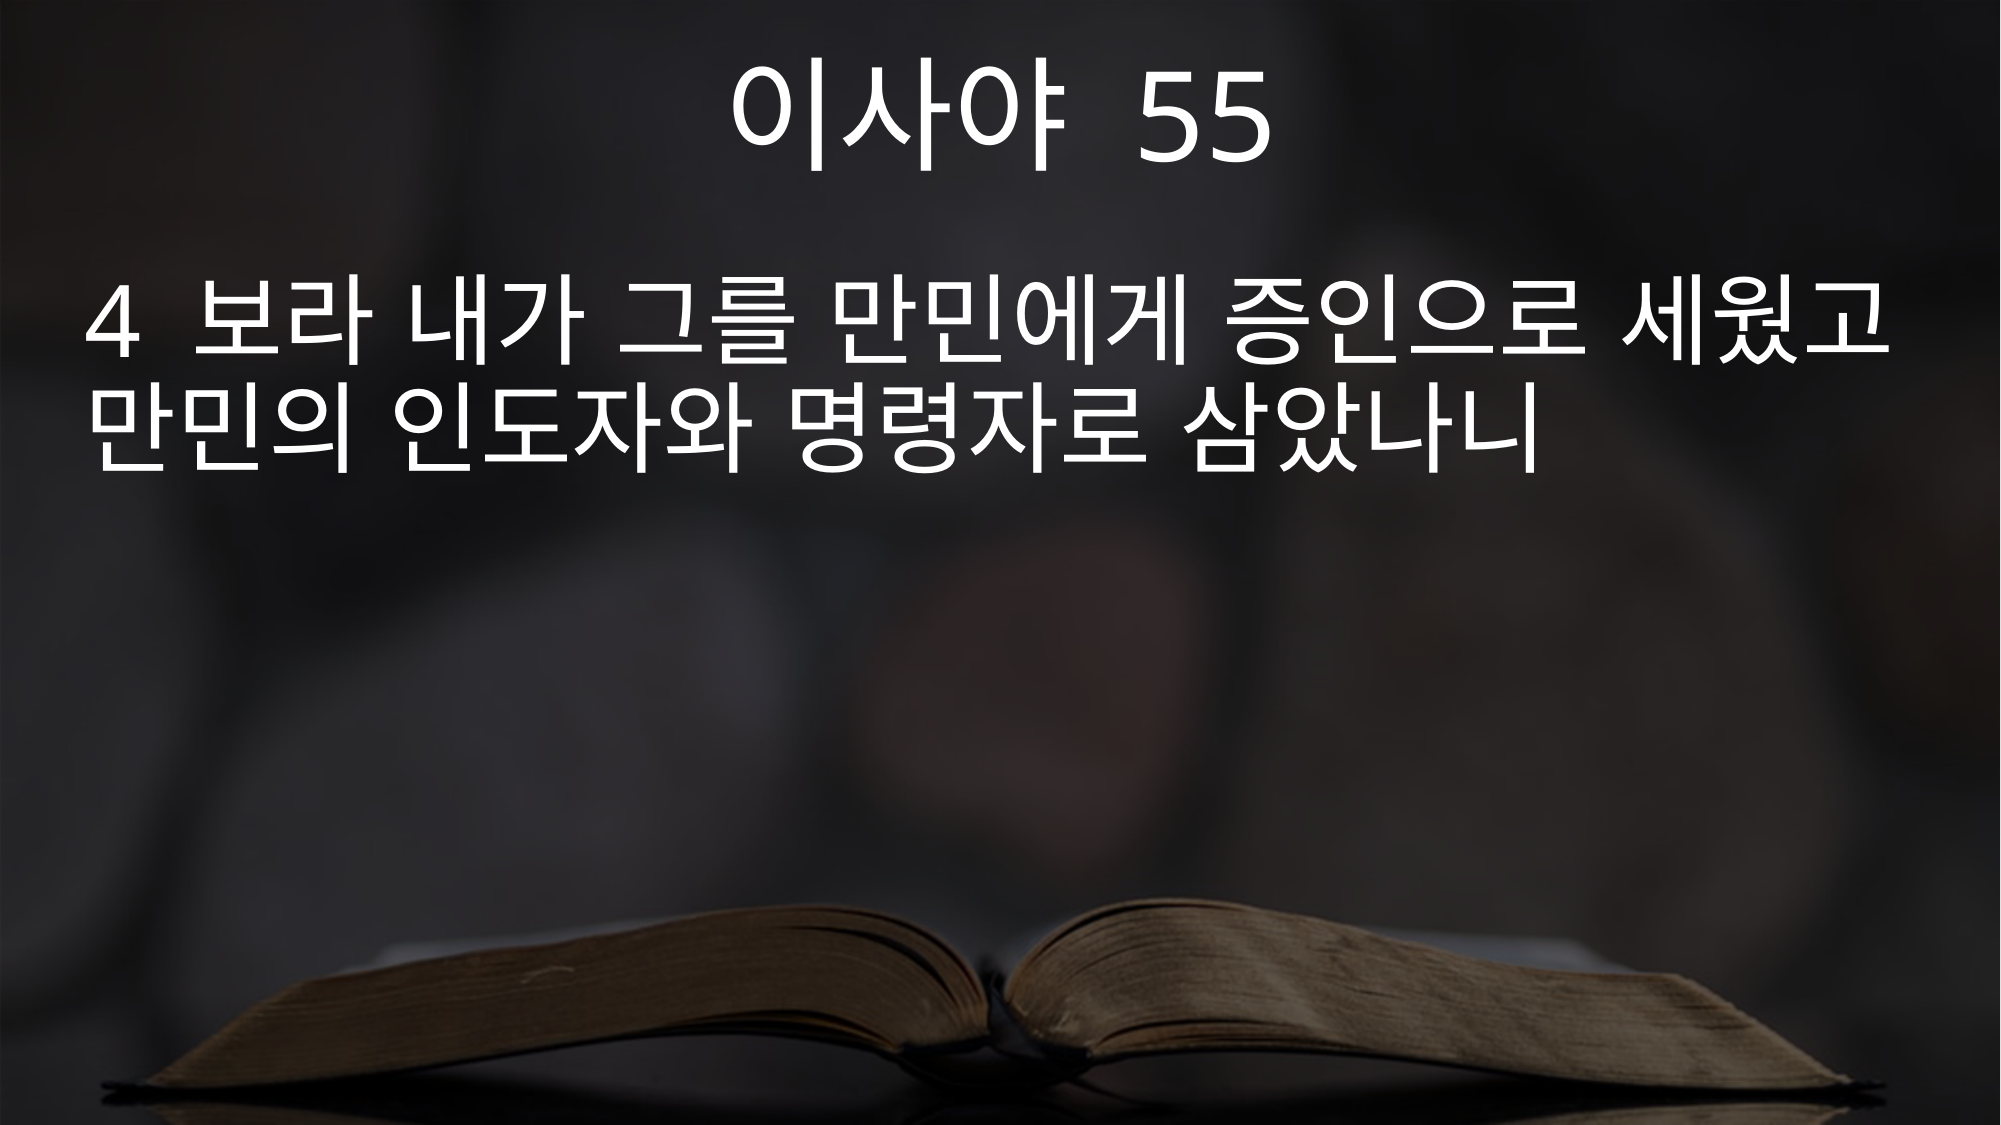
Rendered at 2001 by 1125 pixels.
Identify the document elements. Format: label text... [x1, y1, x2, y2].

picture [0, 0, 2001, 1125]
list 4 보라 내가 그를 만민에게 증인으로 세웠고 만민의 인도자와 명령자로 삼았나니 [69, 263, 1953, 423]
footer 이사야 55 [0, 32, 2000, 192]
